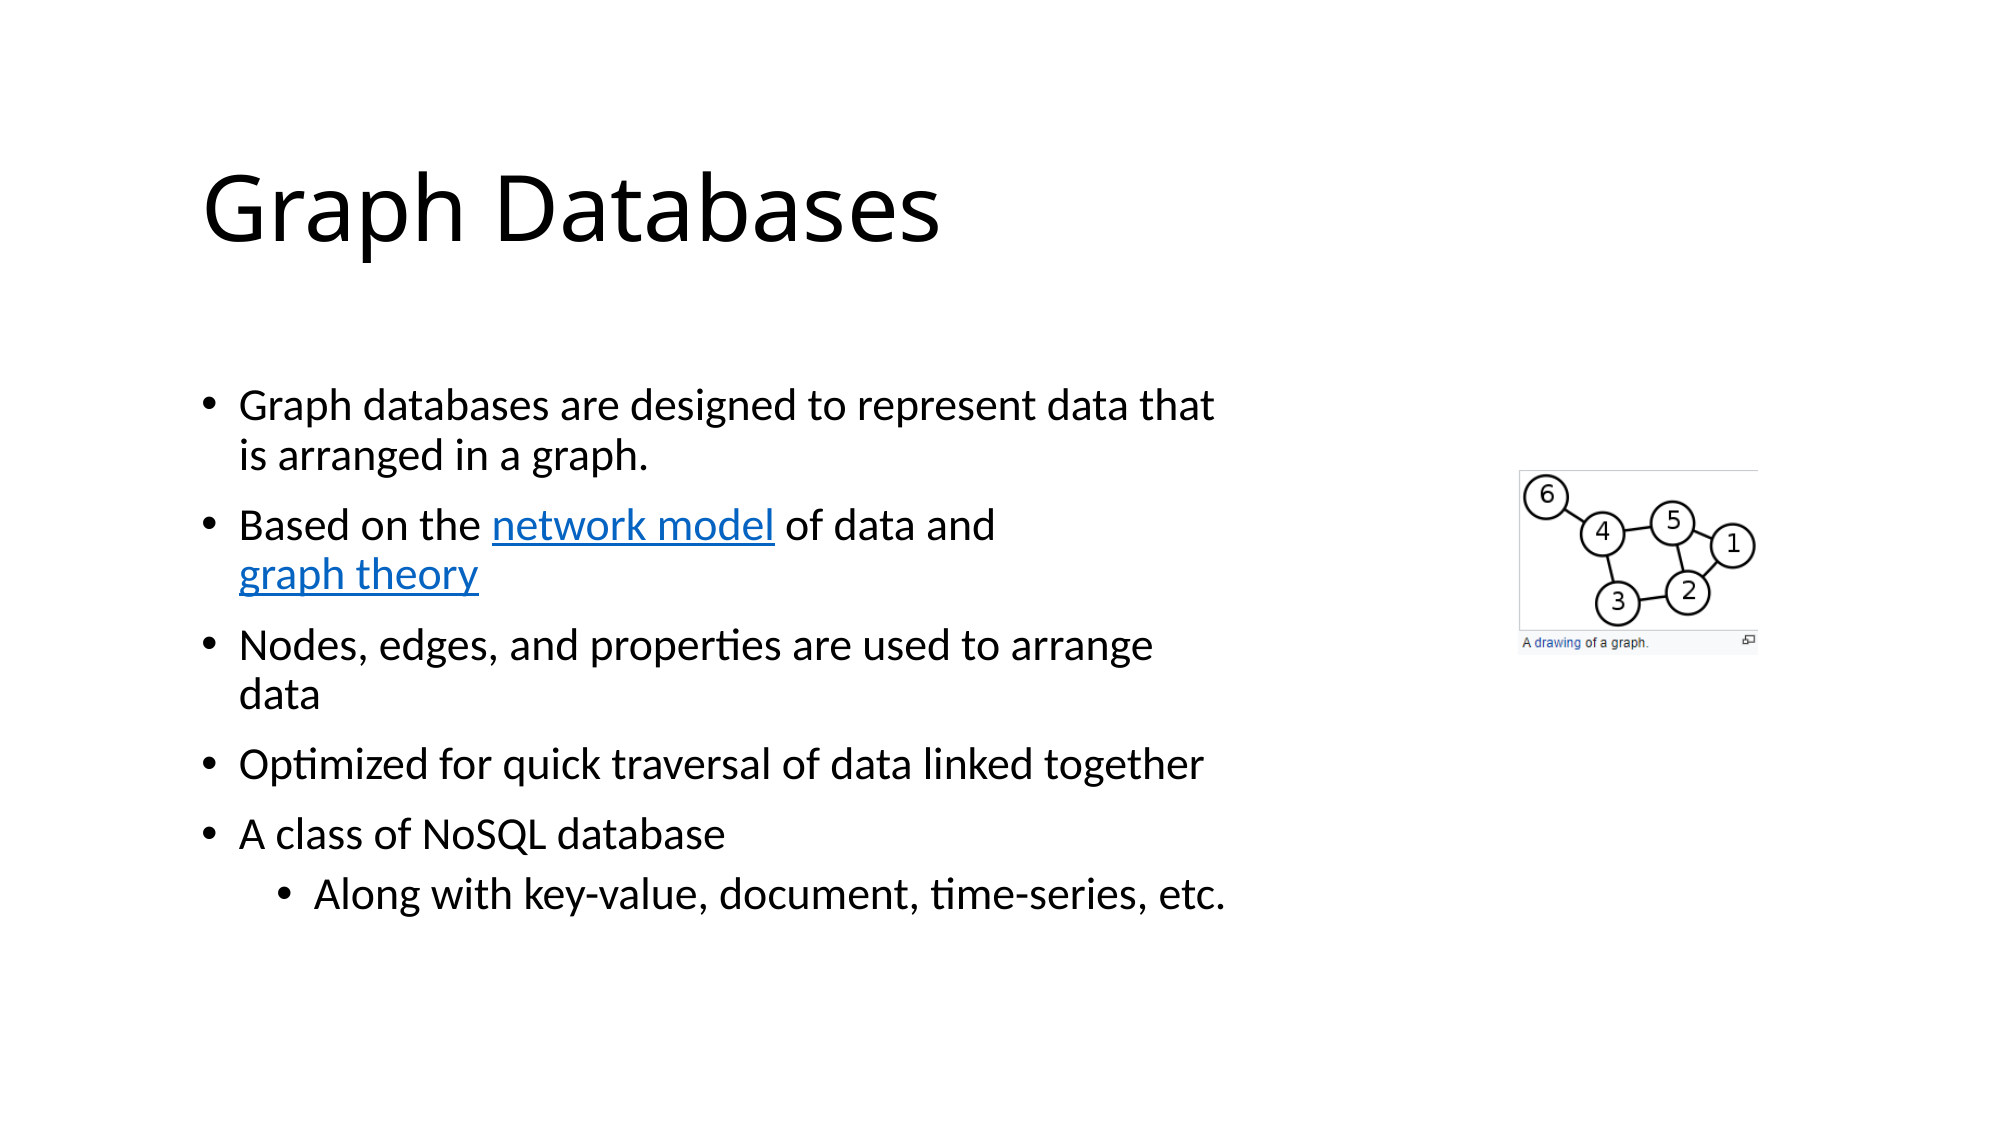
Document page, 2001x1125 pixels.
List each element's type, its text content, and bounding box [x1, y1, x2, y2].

list Graph databases are designed to represent data that is arranged in a graph. Based on the network model of data and graph theory Nodes, edges, and properties are used to arrange data Optimized for quick traversal of data linked together A class of NoSQL database Along with key-value, document, time-series, etc. [186, 373, 1248, 940]
title Graph Databases [186, 102, 1413, 321]
picture [1518, 470, 1758, 655]
